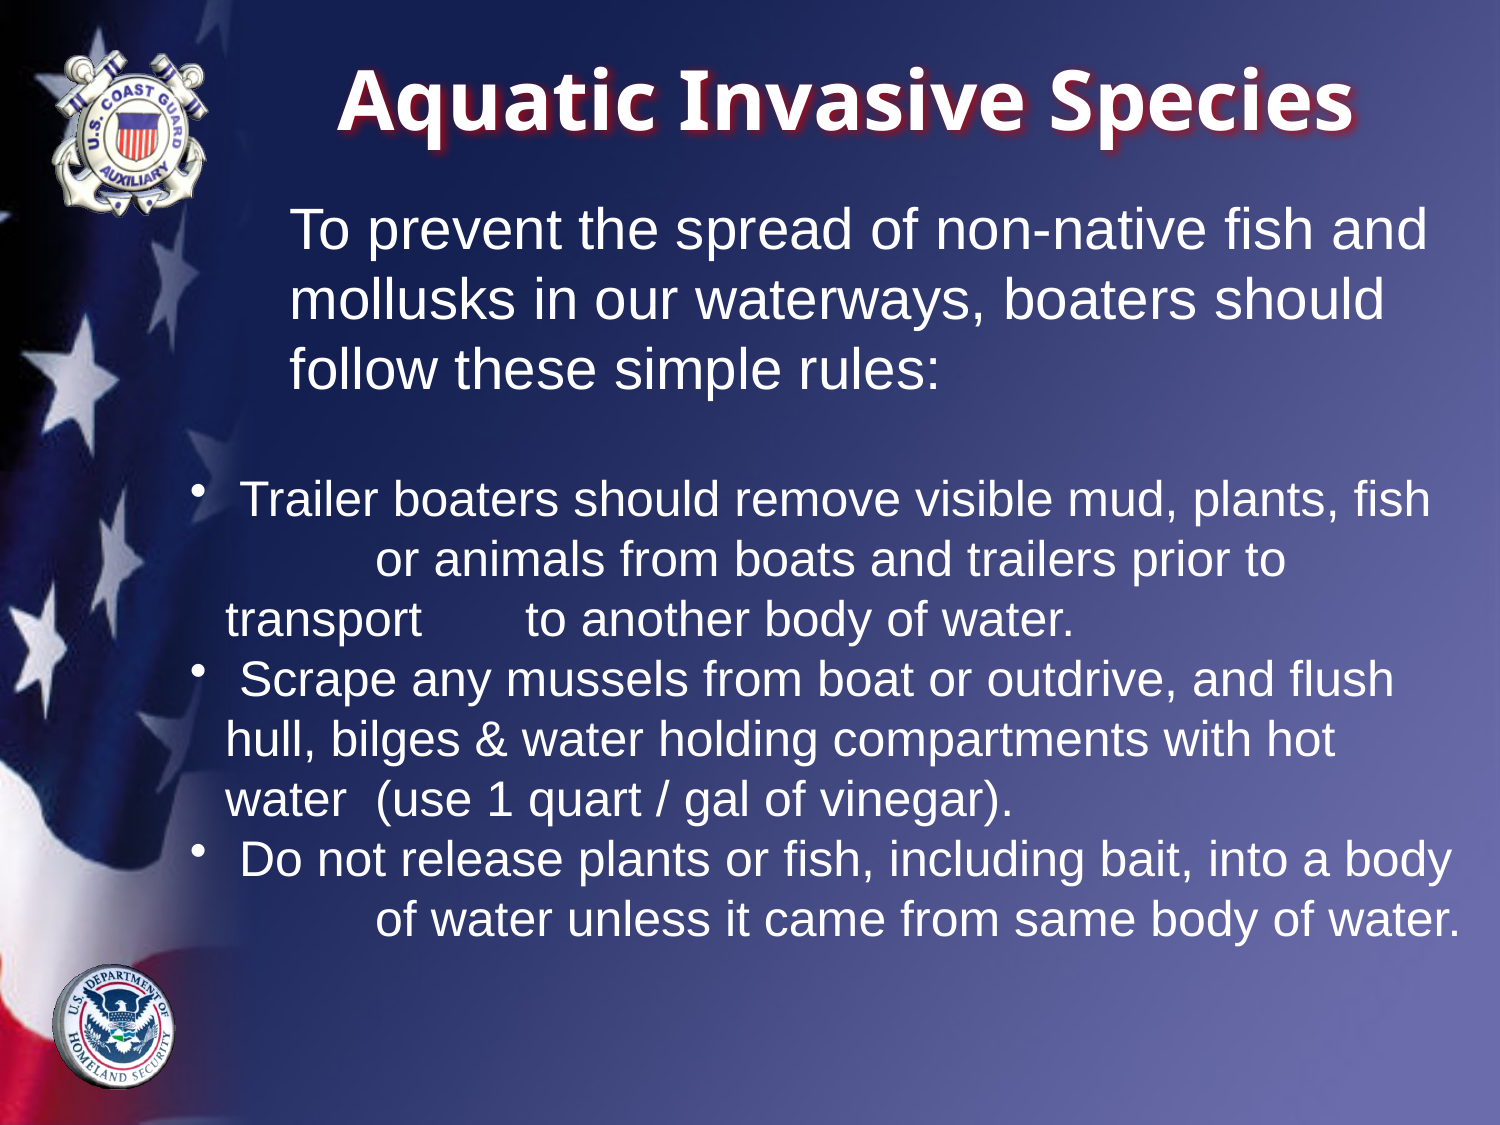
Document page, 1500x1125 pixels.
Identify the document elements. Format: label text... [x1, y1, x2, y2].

picture [0, 0, 1500, 1125]
title Aquatic Invasive Species [171, 10, 1500, 184]
text_box To prevent the spread of non-native fish and mollusks in our waterways, boaters should follow these simple rules: [274, 194, 1463, 409]
text_box Trailer boaters should remove visible mud, plants, fish or animals from boats and trailers prior to transport to another body of water. Scrape any mussels from boat or outdrive, and flush hull, bilges & water holding compartments with hot water (use 1 quart / gal of vinegar). Do not release plants or fish, including bait, into a body of water unless it came from same body of water. [174, 459, 1488, 954]
